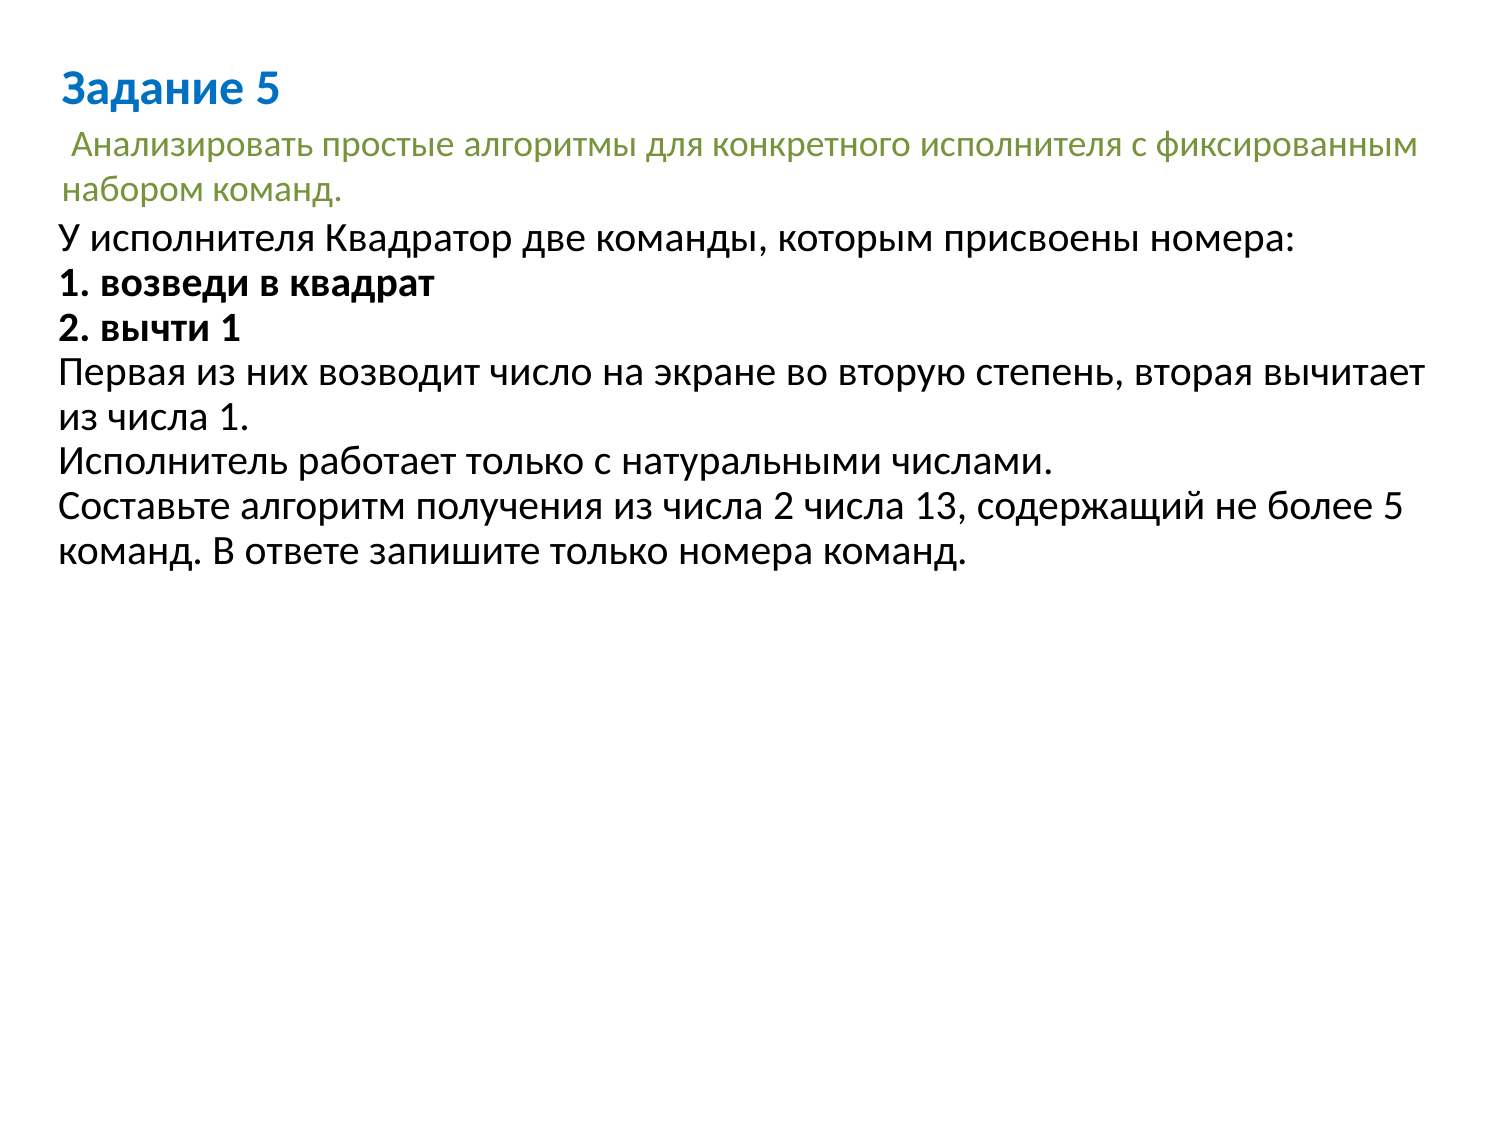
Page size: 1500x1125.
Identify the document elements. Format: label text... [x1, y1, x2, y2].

text_box Задание 5 Анализировать простые алгоритмы для конкретного исполнителя с фиксированным набором команд. [46, 46, 1442, 217]
table_header У исполнителя Квадратор две команды, которым присвоены номера: 1. возведи в квадрат 2. вычти 1 Первая из них возводит число на экране во вторую степень, вторая вычитает из числа 1. Исполнитель работает только с натуральными числами. Составьте алгоритм получения из числа 2 числа 13, содержащий не более 5 команд. В ответе запишите только номера команд. [48, 219, 1458, 698]
